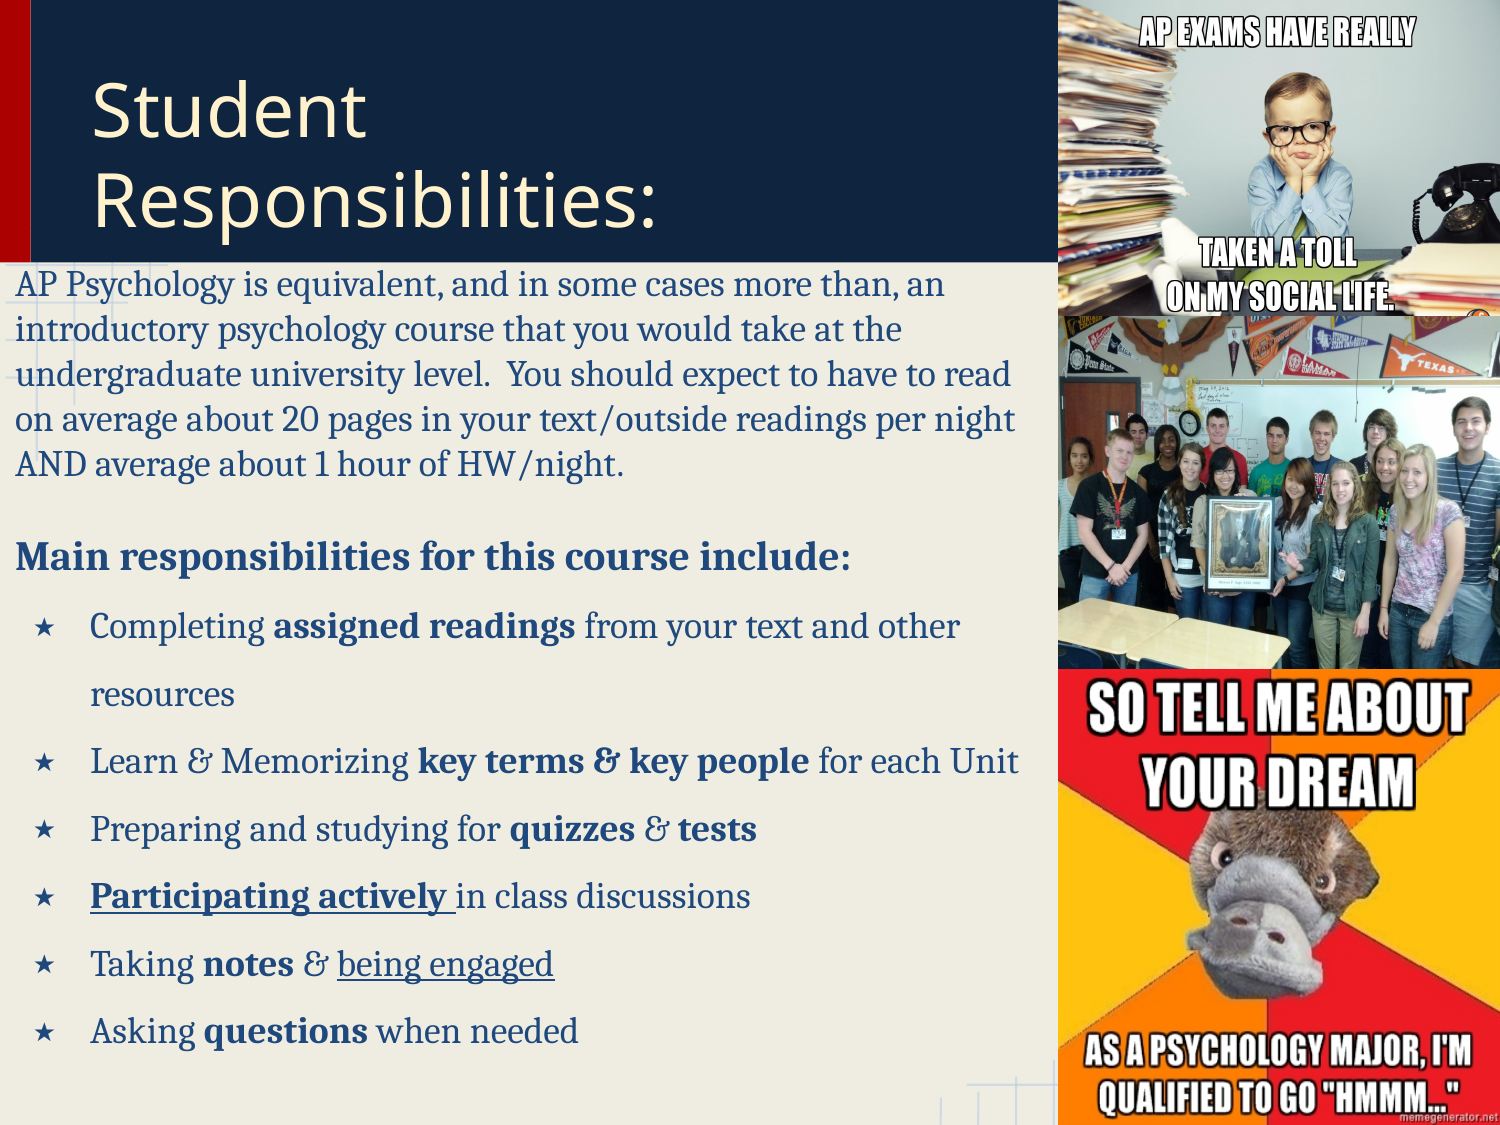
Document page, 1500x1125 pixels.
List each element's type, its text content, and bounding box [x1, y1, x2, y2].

list AP Psychology is equivalent, and in some cases more than, an introductory psychology course that you would take at the undergraduate university level. You should expect to have to read on average about 20 pages in your text/outside readings per night AND average about 1 hour of HW/night. Main responsibilities for this course include: Completing assigned readings from your text and other resources Learn & Memorizing key terms & key people for each Unit Preparing and studying for quizzes & tests Participating actively in class discussions Taking notes & being engaged Asking questions when needed [0, 243, 1053, 1125]
title Student Responsibilities: [76, 13, 679, 243]
picture [1058, 0, 1500, 1125]
